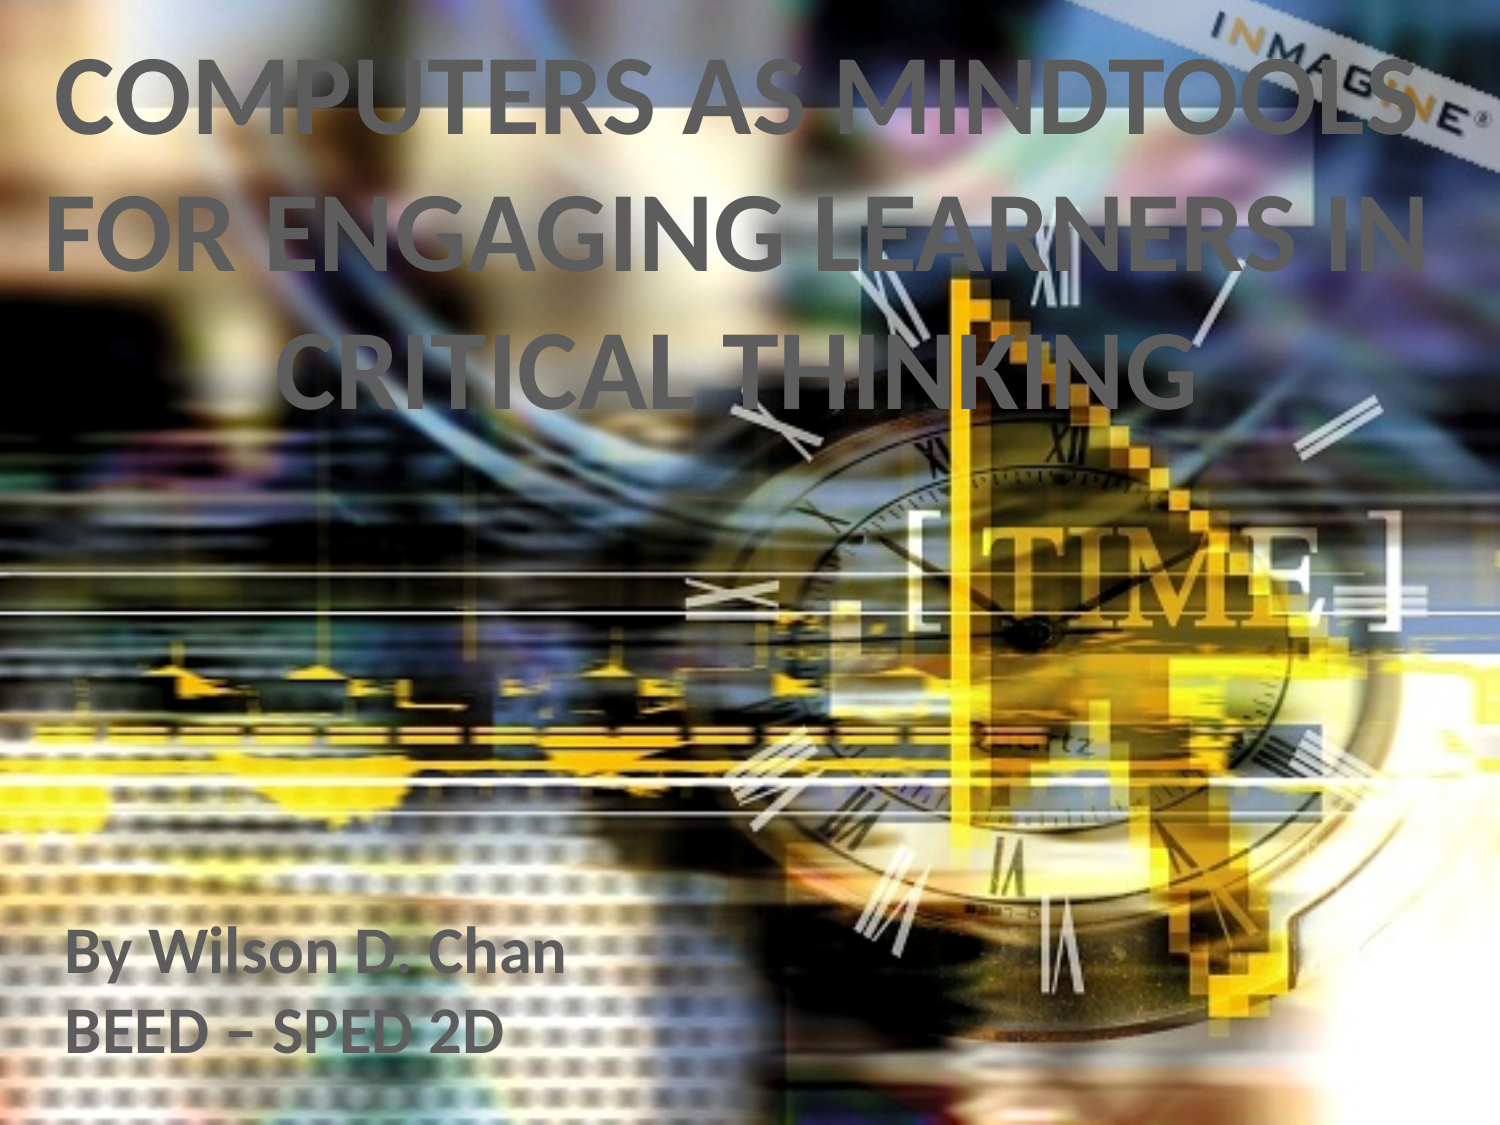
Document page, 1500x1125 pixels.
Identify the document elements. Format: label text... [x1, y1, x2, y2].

picture [0, 0, 1500, 1125]
text_box COMPUTERS AS MINDTOOLS FOR ENGAGING LEARNERS IN CRITICAL THINKING [12, 12, 1463, 440]
text_box By Wilson D. Chan BEED – SPED 2D [49, 899, 588, 1075]
